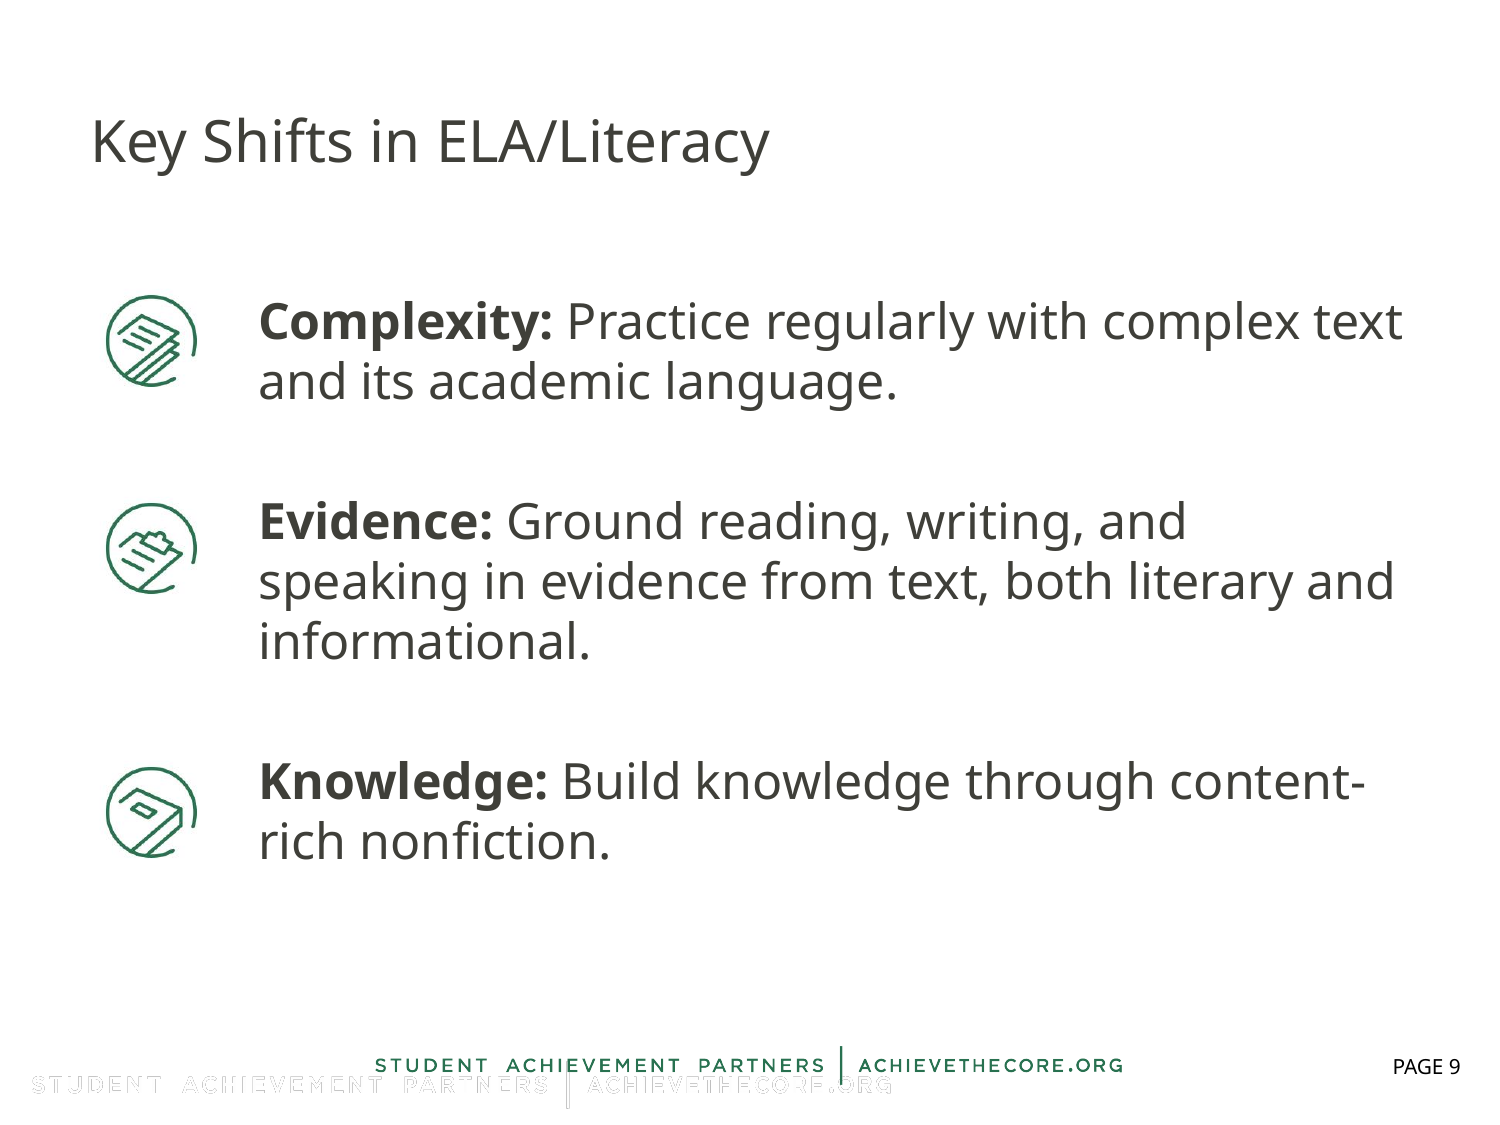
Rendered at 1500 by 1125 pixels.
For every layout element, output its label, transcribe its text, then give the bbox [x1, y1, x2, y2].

picture [75, 472, 228, 624]
picture [12, 1046, 1122, 1112]
list Complexity: Practice regularly with complex text and its academic language. Evidence: Ground reading, writing, and speaking in evidence from text, both literary and informational. Knowledge: Build knowledge through content-rich nonfiction. [243, 281, 1425, 921]
picture [74, 735, 227, 888]
picture [75, 264, 228, 417]
title Key Shifts in ELA/Literacy [75, 45, 1425, 233]
